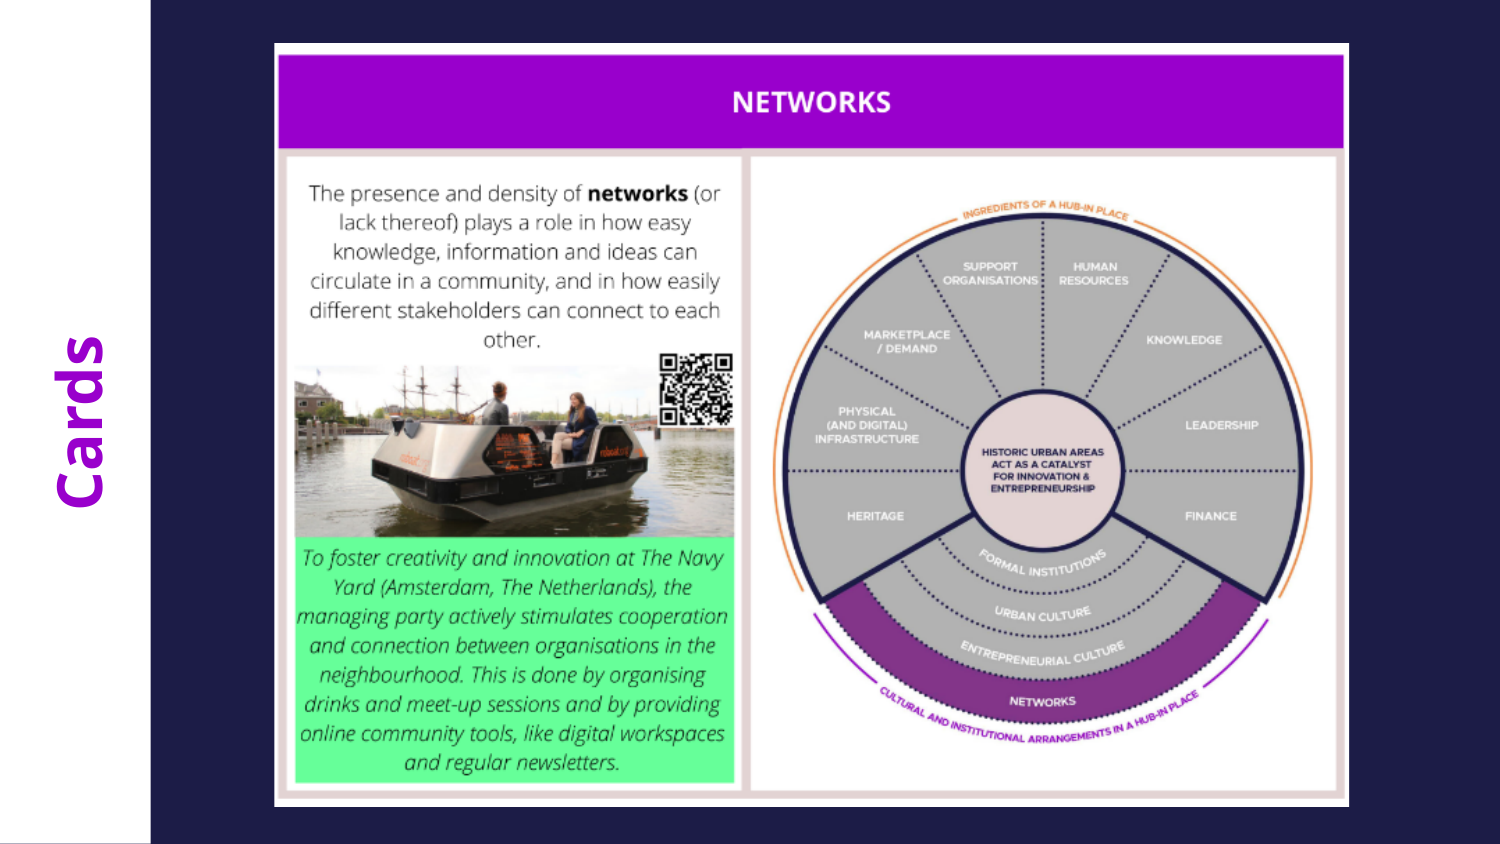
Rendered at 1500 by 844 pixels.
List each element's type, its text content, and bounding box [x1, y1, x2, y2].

title Cards [32, 52, 128, 795]
picture [274, 43, 1350, 807]
